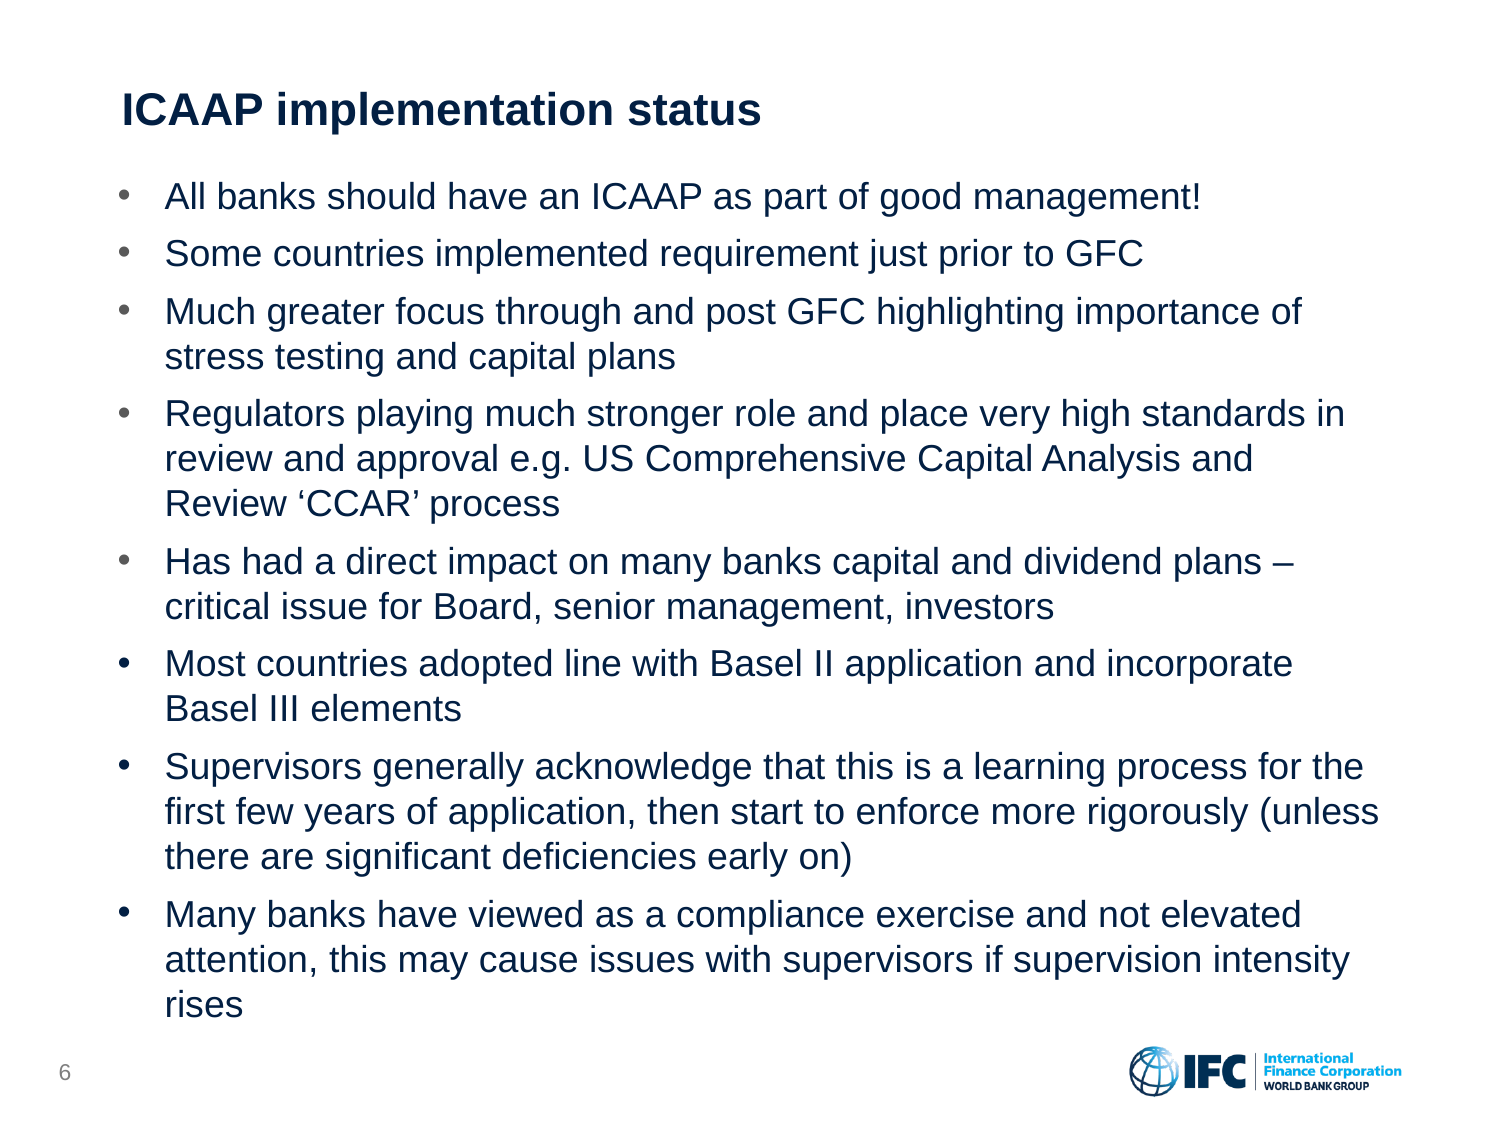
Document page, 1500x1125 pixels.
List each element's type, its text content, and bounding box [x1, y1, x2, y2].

title ICAAP implementation status [108, 79, 1385, 173]
text_box All banks should have an ICAAP as part of good management! Some countries implemented requirement just prior to GFC Much greater focus through and post GFC highlighting importance of stress testing and capital plans Regulators playing much stronger role and place very high standards in review and approval e.g. US Comprehensive Capital Analysis and Review ‘CCAR’ process Has had a direct impact on many banks capital and dividend plans – critical issue for Board, senior management, investors Most countries adopted line with Basel II application and incorporate Basel III elements Supervisors generally acknowledge that this is a learning process for the first few years of application, then start to enforce more rigorously (unless there are significant deficiencies early on) Many banks have viewed as a compliance exercise and not elevated attention, this may cause issues with supervisors if supervision intensity rises [117, 171, 1384, 845]
slide_number 5 [58, 1041, 150, 1101]
picture [1124, 1041, 1447, 1100]
